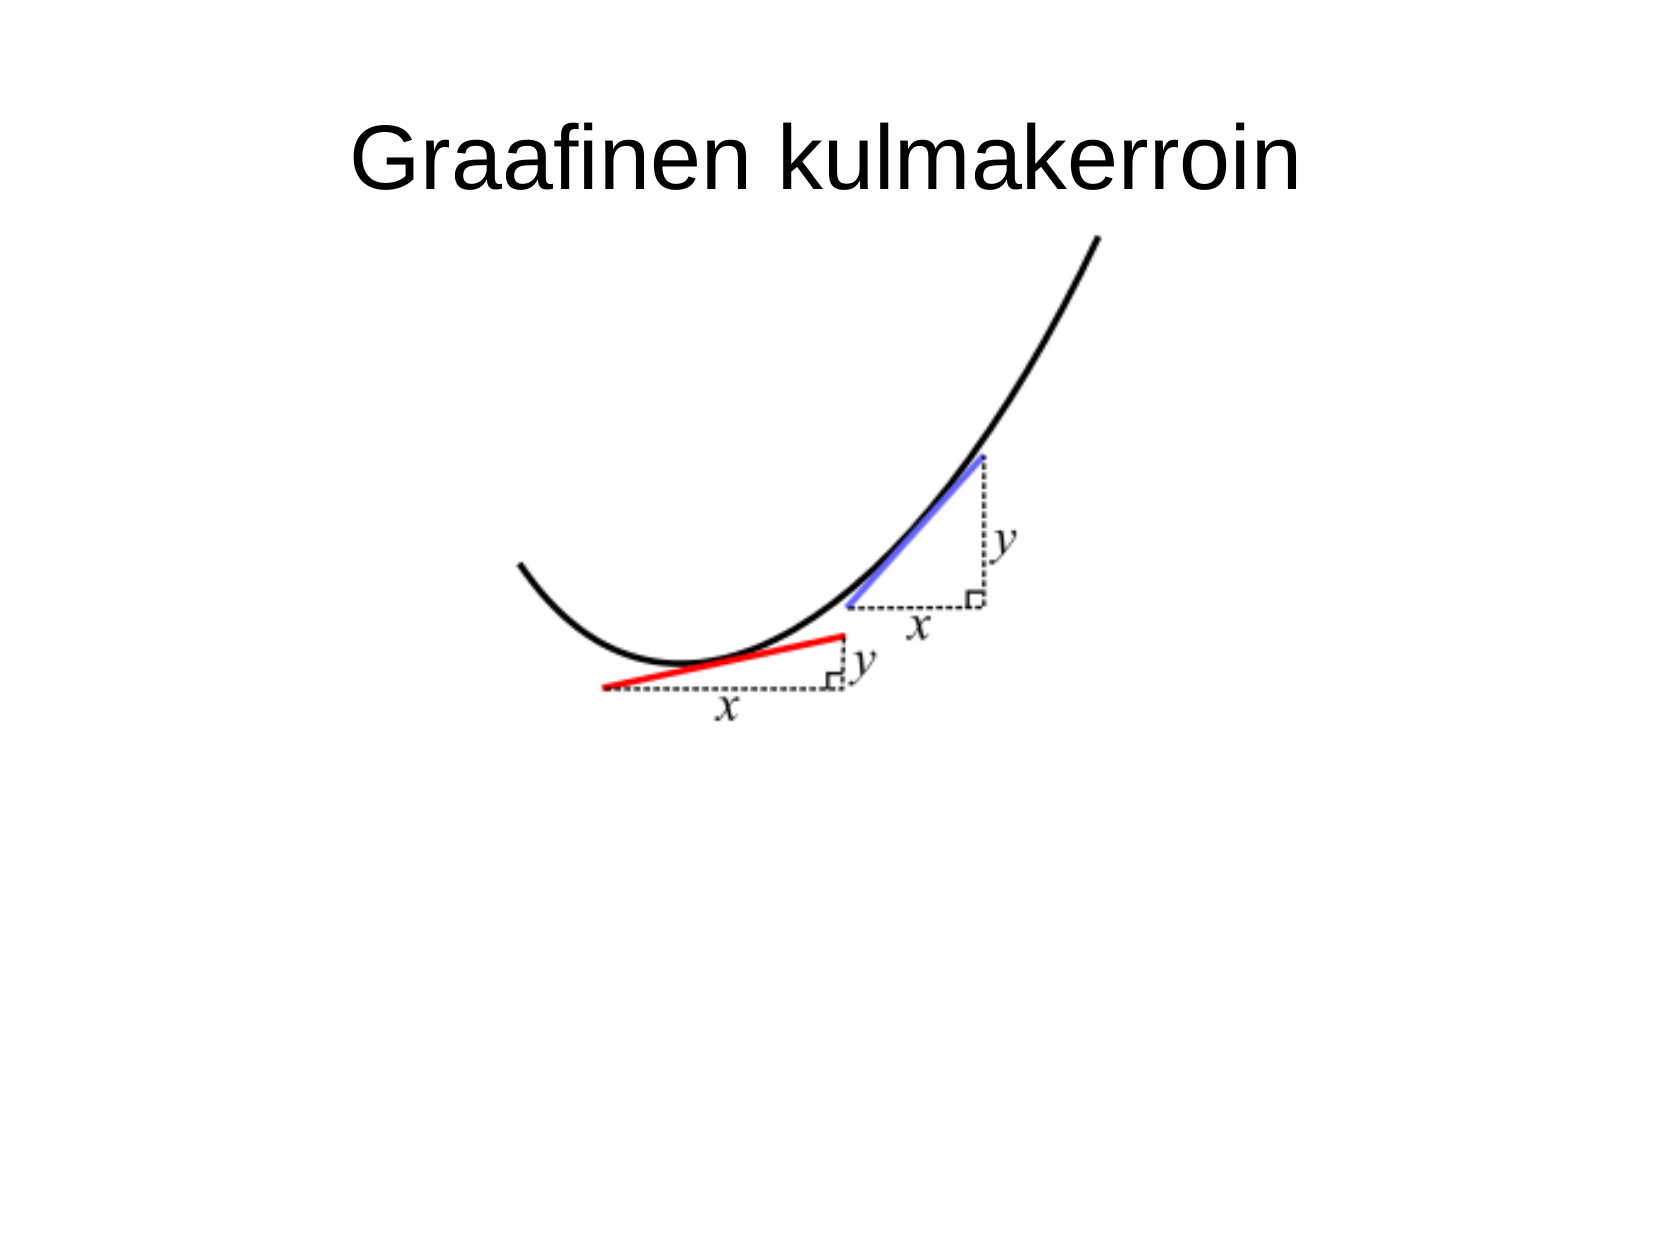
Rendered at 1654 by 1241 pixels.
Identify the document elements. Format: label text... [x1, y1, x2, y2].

text_box Graafinen kulmakerroin [82, 49, 1571, 257]
picture [507, 229, 1146, 780]
